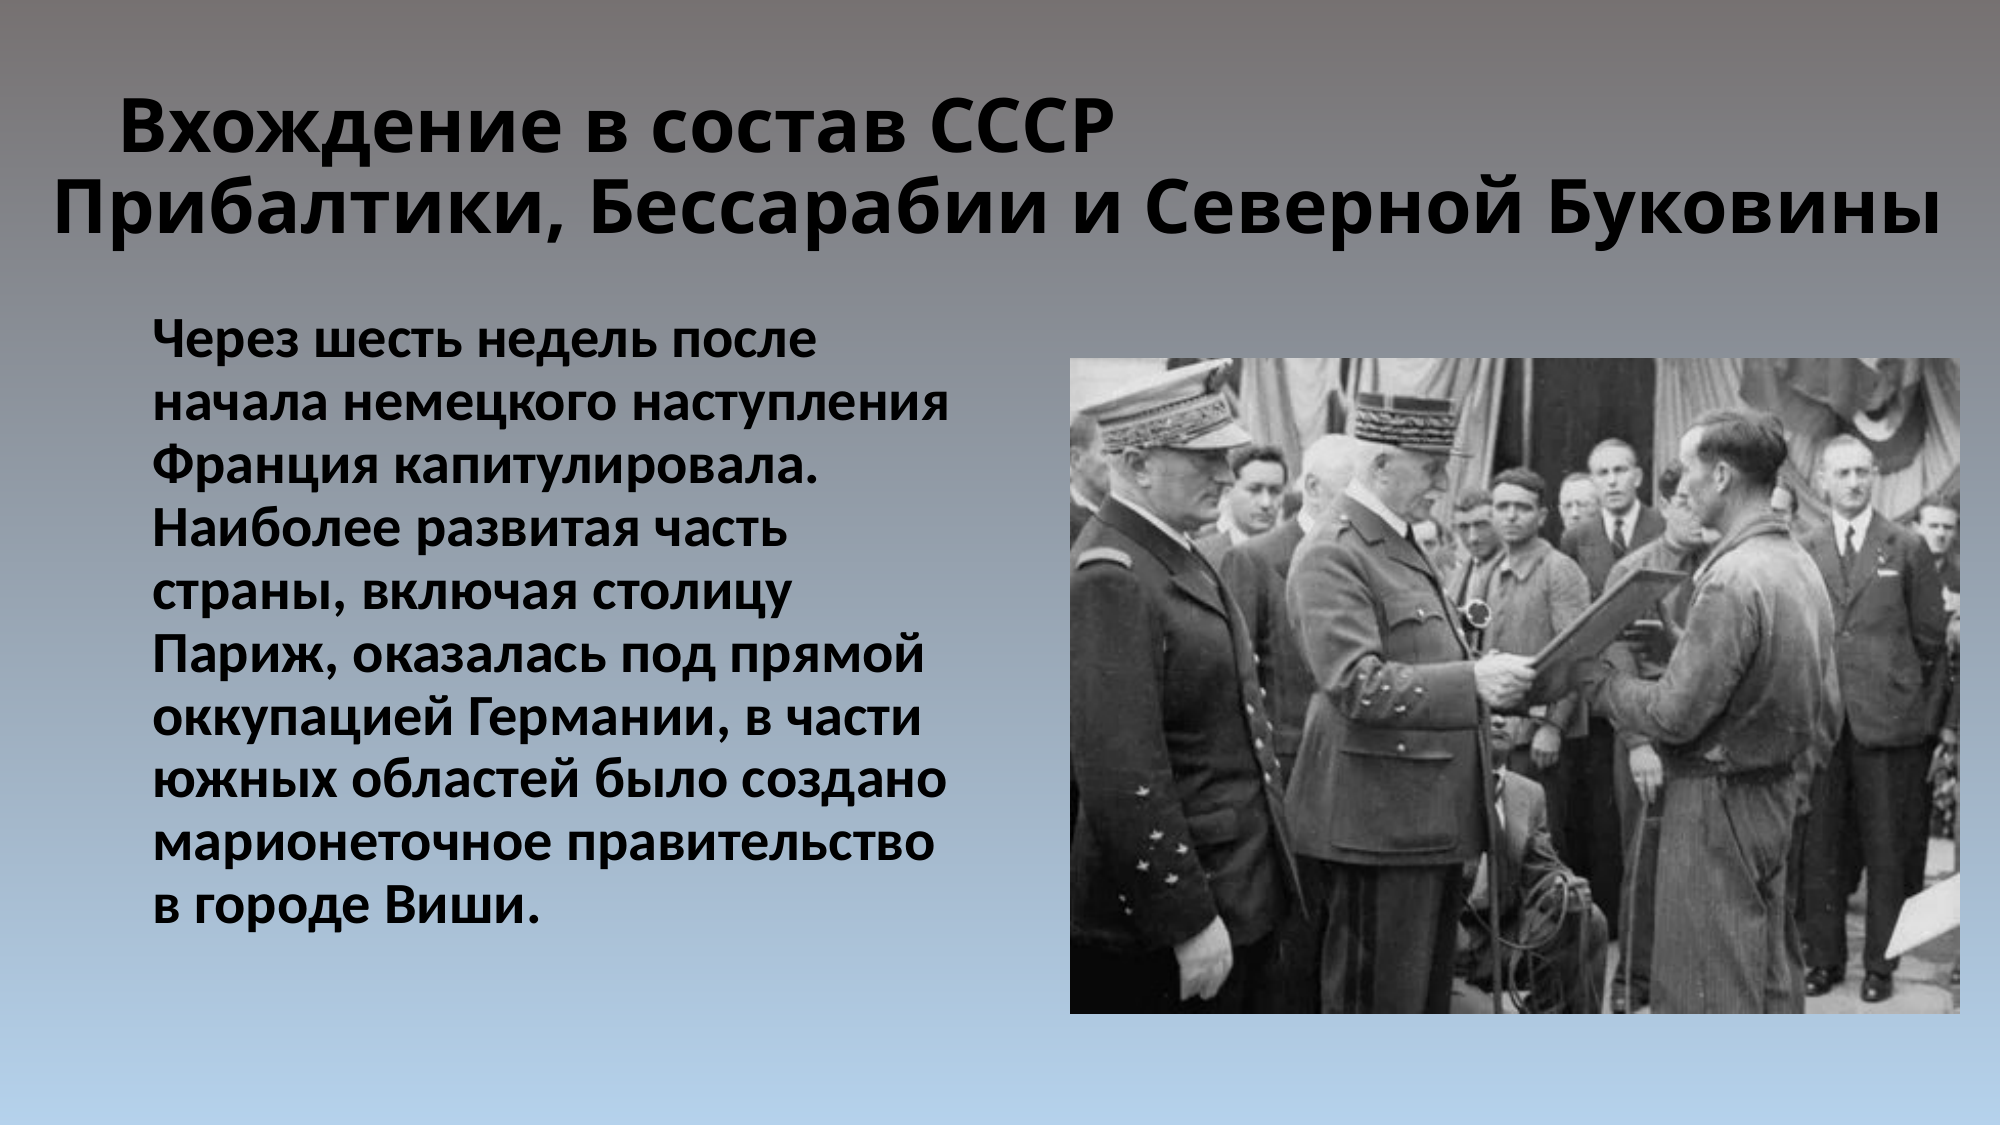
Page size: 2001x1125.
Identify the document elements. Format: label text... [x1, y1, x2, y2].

list Через шесть недель после начала немецкого наступления Франция капитулировала. Наиболее развитая часть страны, включая столицу Париж, оказалась под прямой оккупацией Германии, в части южных областей было создано марионеточное правительство в городе Виши. [137, 299, 974, 1014]
picture [1070, 358, 1960, 1014]
title Вхождение в состав СССР Прибалтики, Бессарабии и Северной Буковины [35, 59, 1960, 278]
